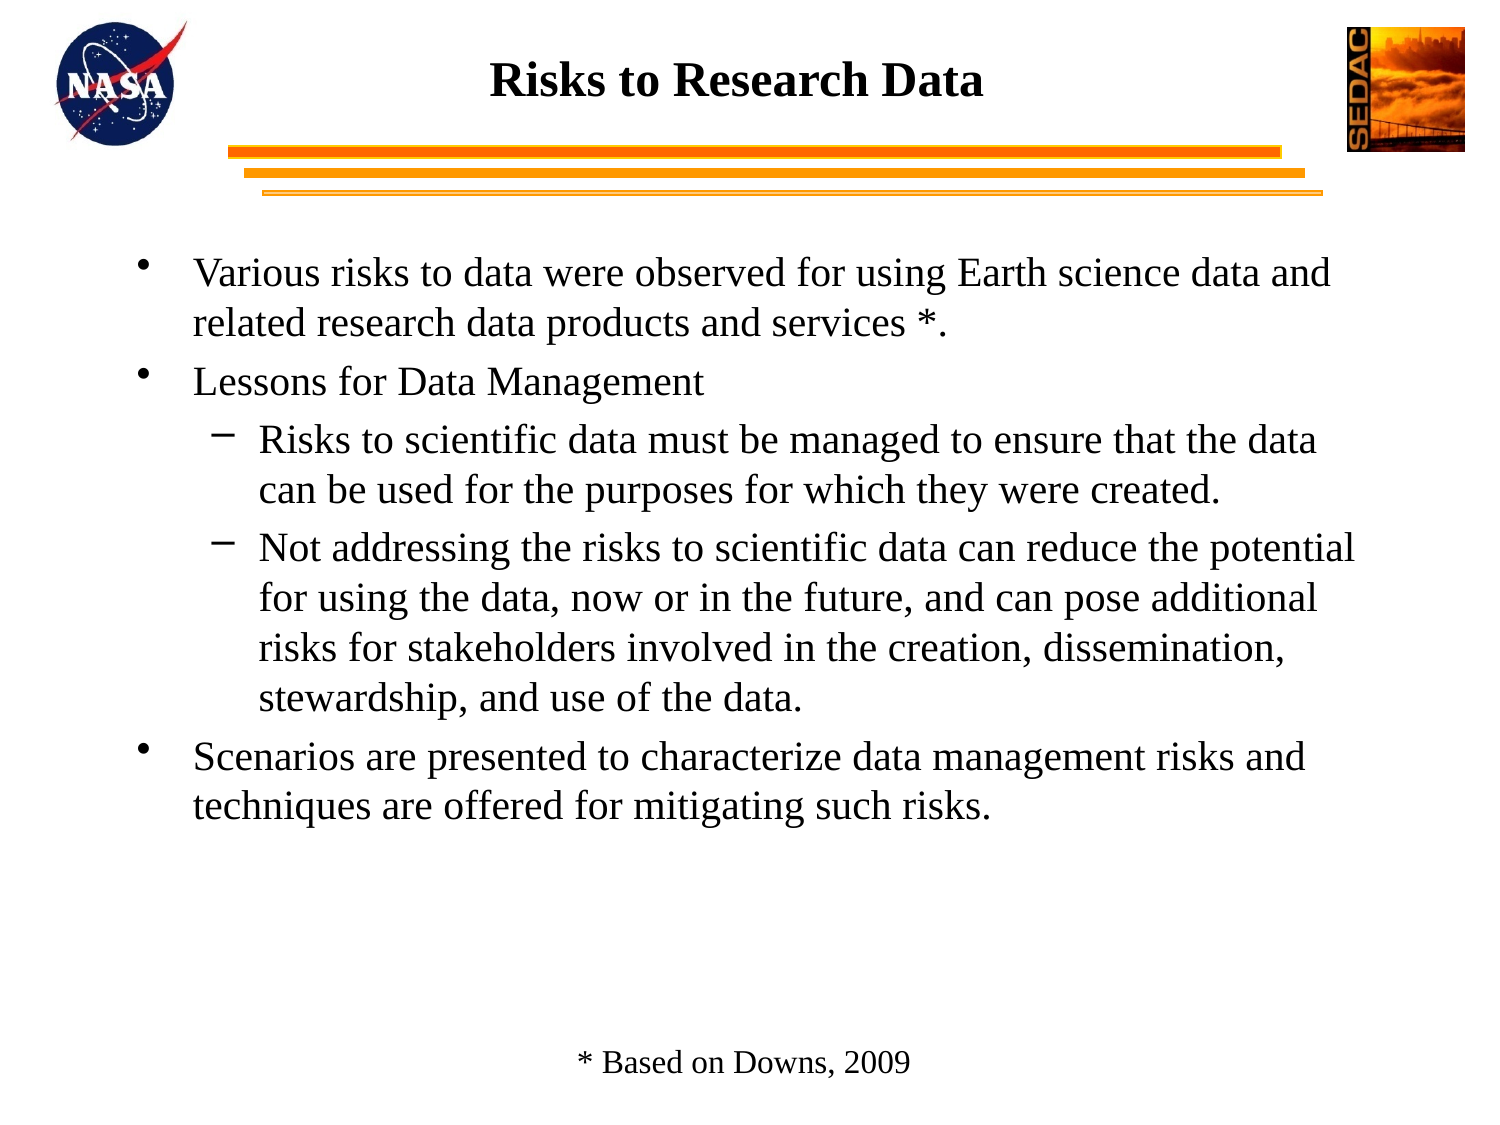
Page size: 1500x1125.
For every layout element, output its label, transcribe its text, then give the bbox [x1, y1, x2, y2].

picture [0, 0, 228, 160]
list Various risks to data were observed for using Earth science data and related research data products and services *. Lessons for Data Management Risks to scientific data must be managed to ensure that the data can be used for the purposes for which they were created. Not addressing the risks to scientific data can reduce the potential for using the data, now or in the future, and can pose additional risks for stakeholders involved in the creation, dissemination, stewardship, and use of the data. Scenarios are presented to characterize data management risks and techniques are offered for mitigating such risks. [121, 237, 1397, 888]
picture [1347, 27, 1465, 152]
title Risks to Research Data [474, 29, 1177, 130]
text_box * Based on Downs, 2009 [562, 1032, 957, 1088]
